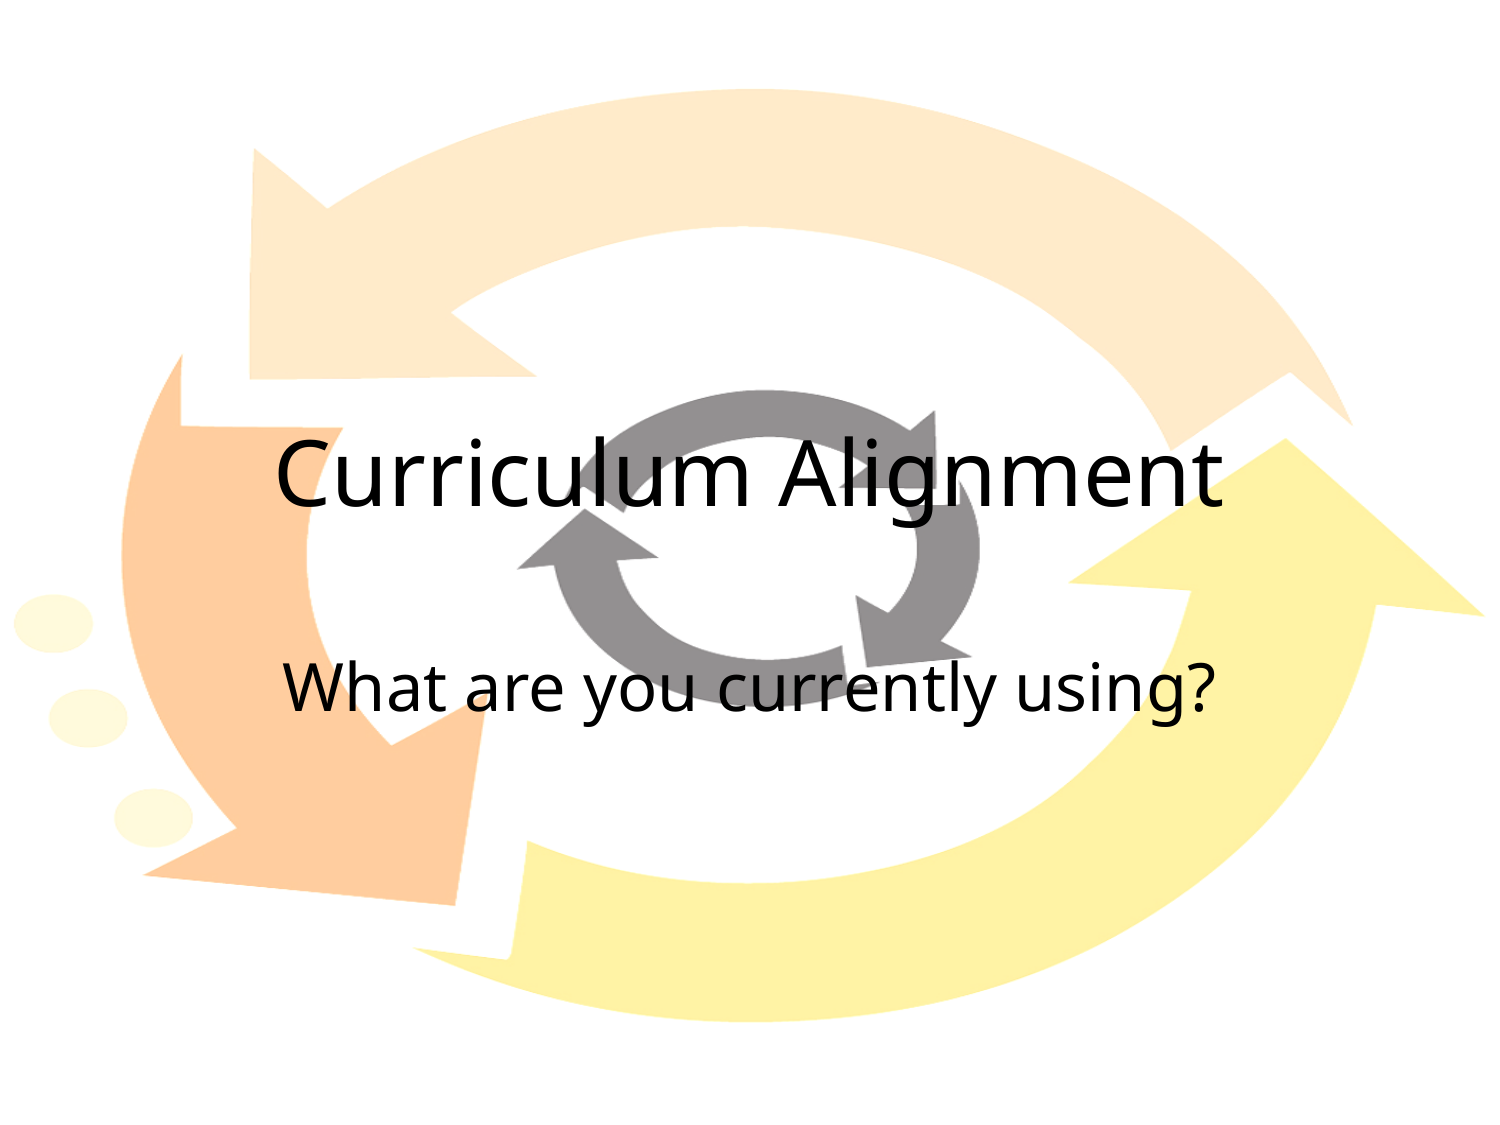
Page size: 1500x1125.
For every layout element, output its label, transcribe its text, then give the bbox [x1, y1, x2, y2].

title Curriculum Alignment [112, 349, 1388, 591]
subtitle What are you currently using? [224, 637, 1276, 926]
